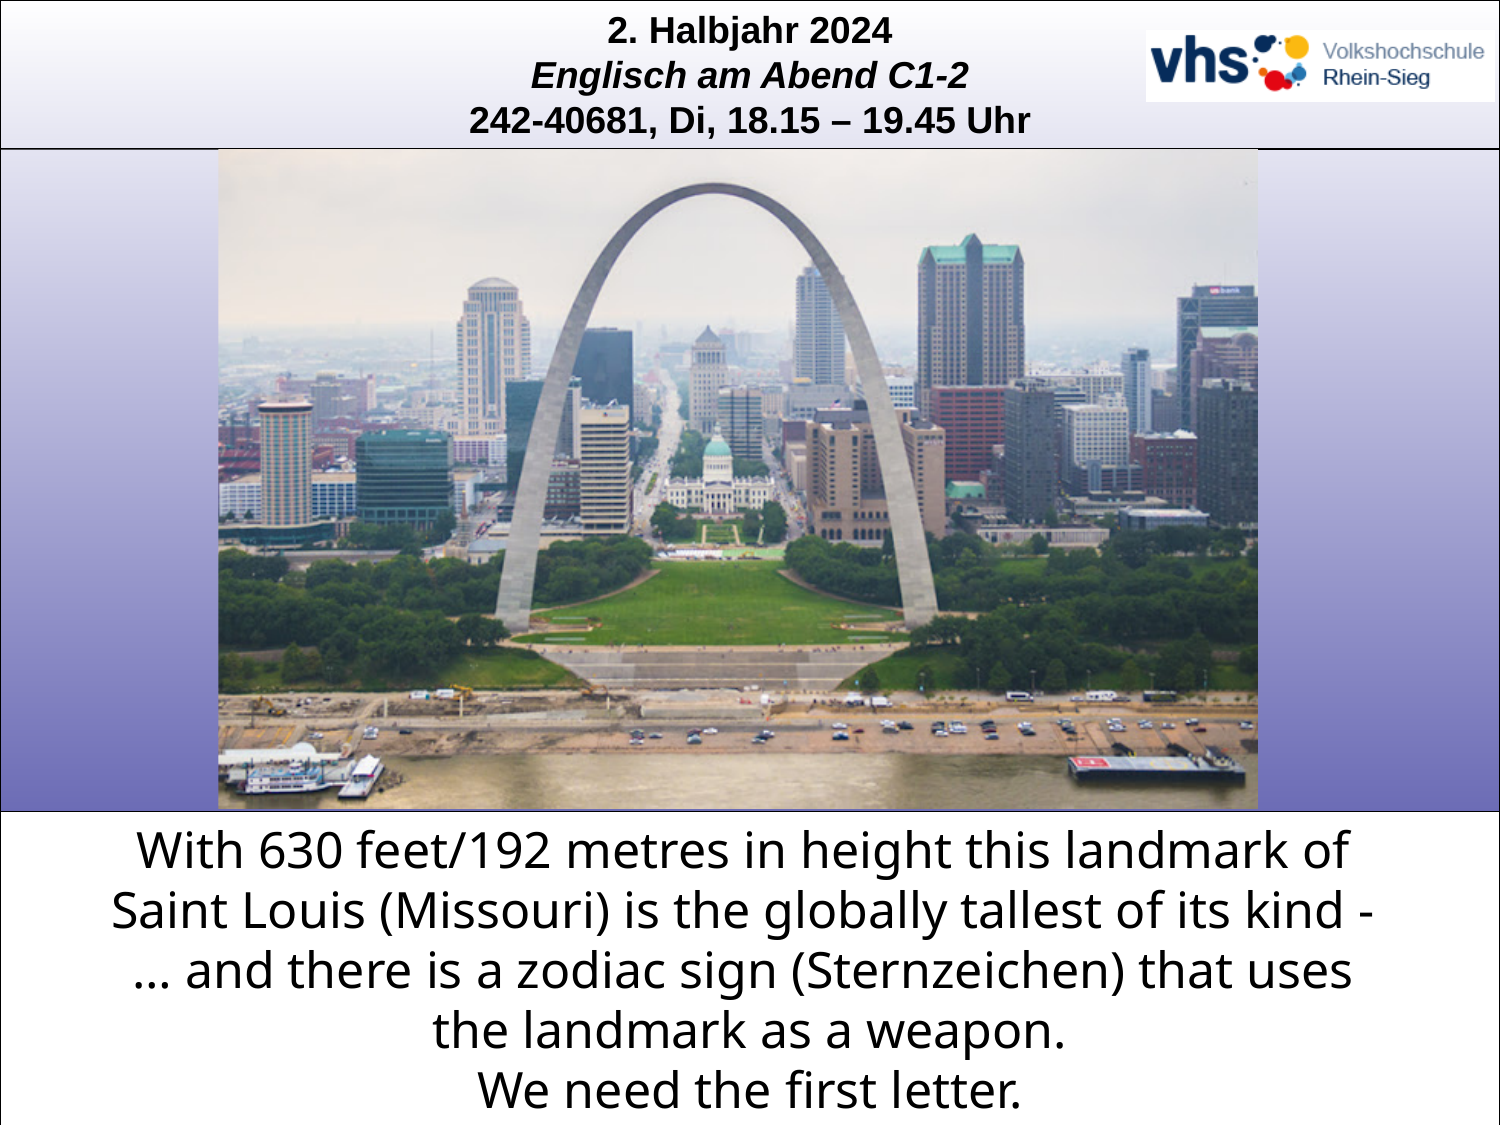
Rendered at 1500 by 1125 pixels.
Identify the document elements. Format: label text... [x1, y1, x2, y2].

picture [218, 148, 1258, 809]
text_box With 630 feet/192 metres in height this landmark of Saint Louis (Missouri) is the globally tallest of its kind - … and there is a zodiac sign (Sternzeichen) that uses the landmark as a weapon. We need the first letter. [0, 811, 1500, 1125]
picture [1146, 30, 1495, 102]
